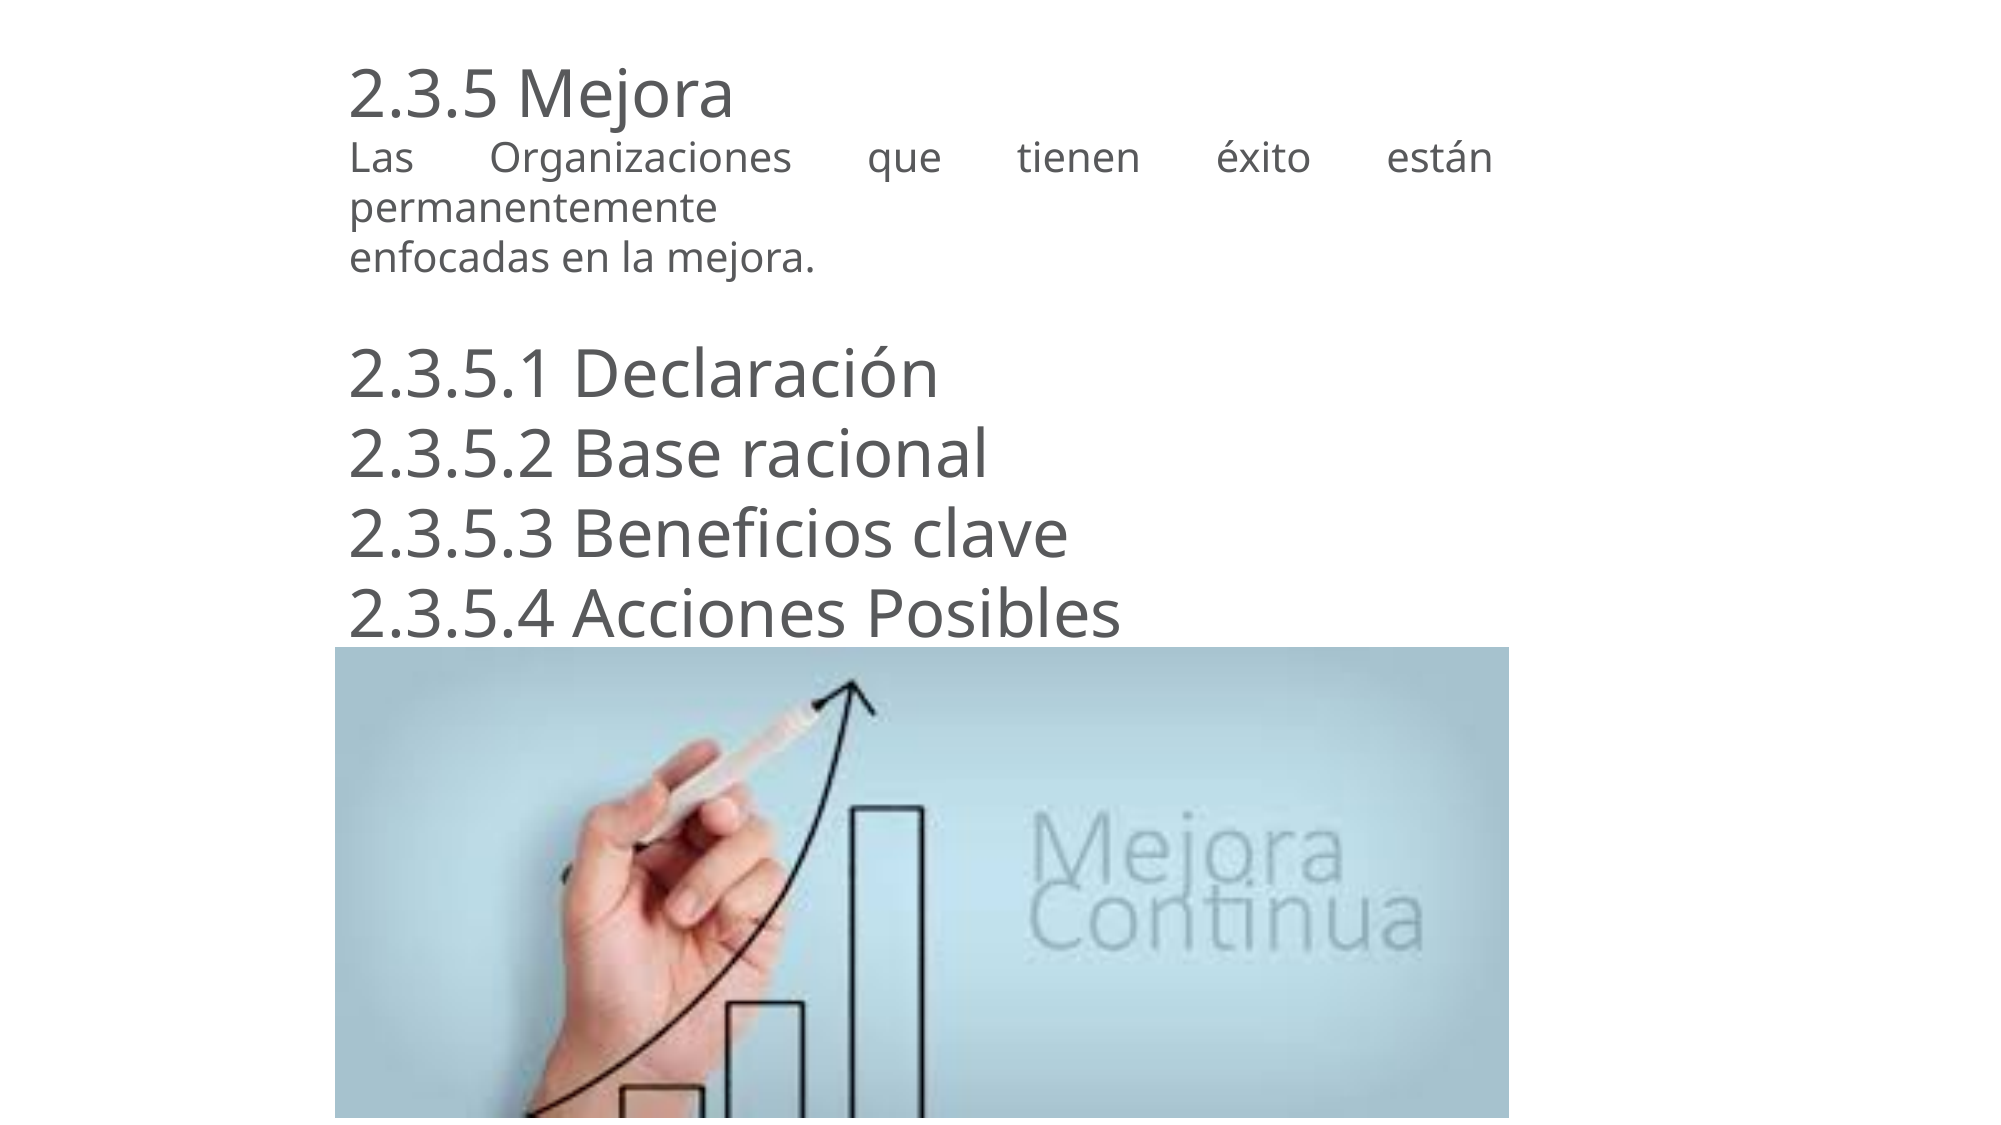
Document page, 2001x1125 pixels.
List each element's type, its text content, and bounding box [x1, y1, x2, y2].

text_box 2.3.5 Mejora Las Organizaciones que tienen éxito están permanentemente enfocadas en la mejora. 2.3.5.1 Declaración 2.3.5.2 Base racional 2.3.5.3 Beneficios clave 2.3.5.4 Acciones Posibles [334, 43, 1509, 709]
picture [335, 647, 1509, 1118]
